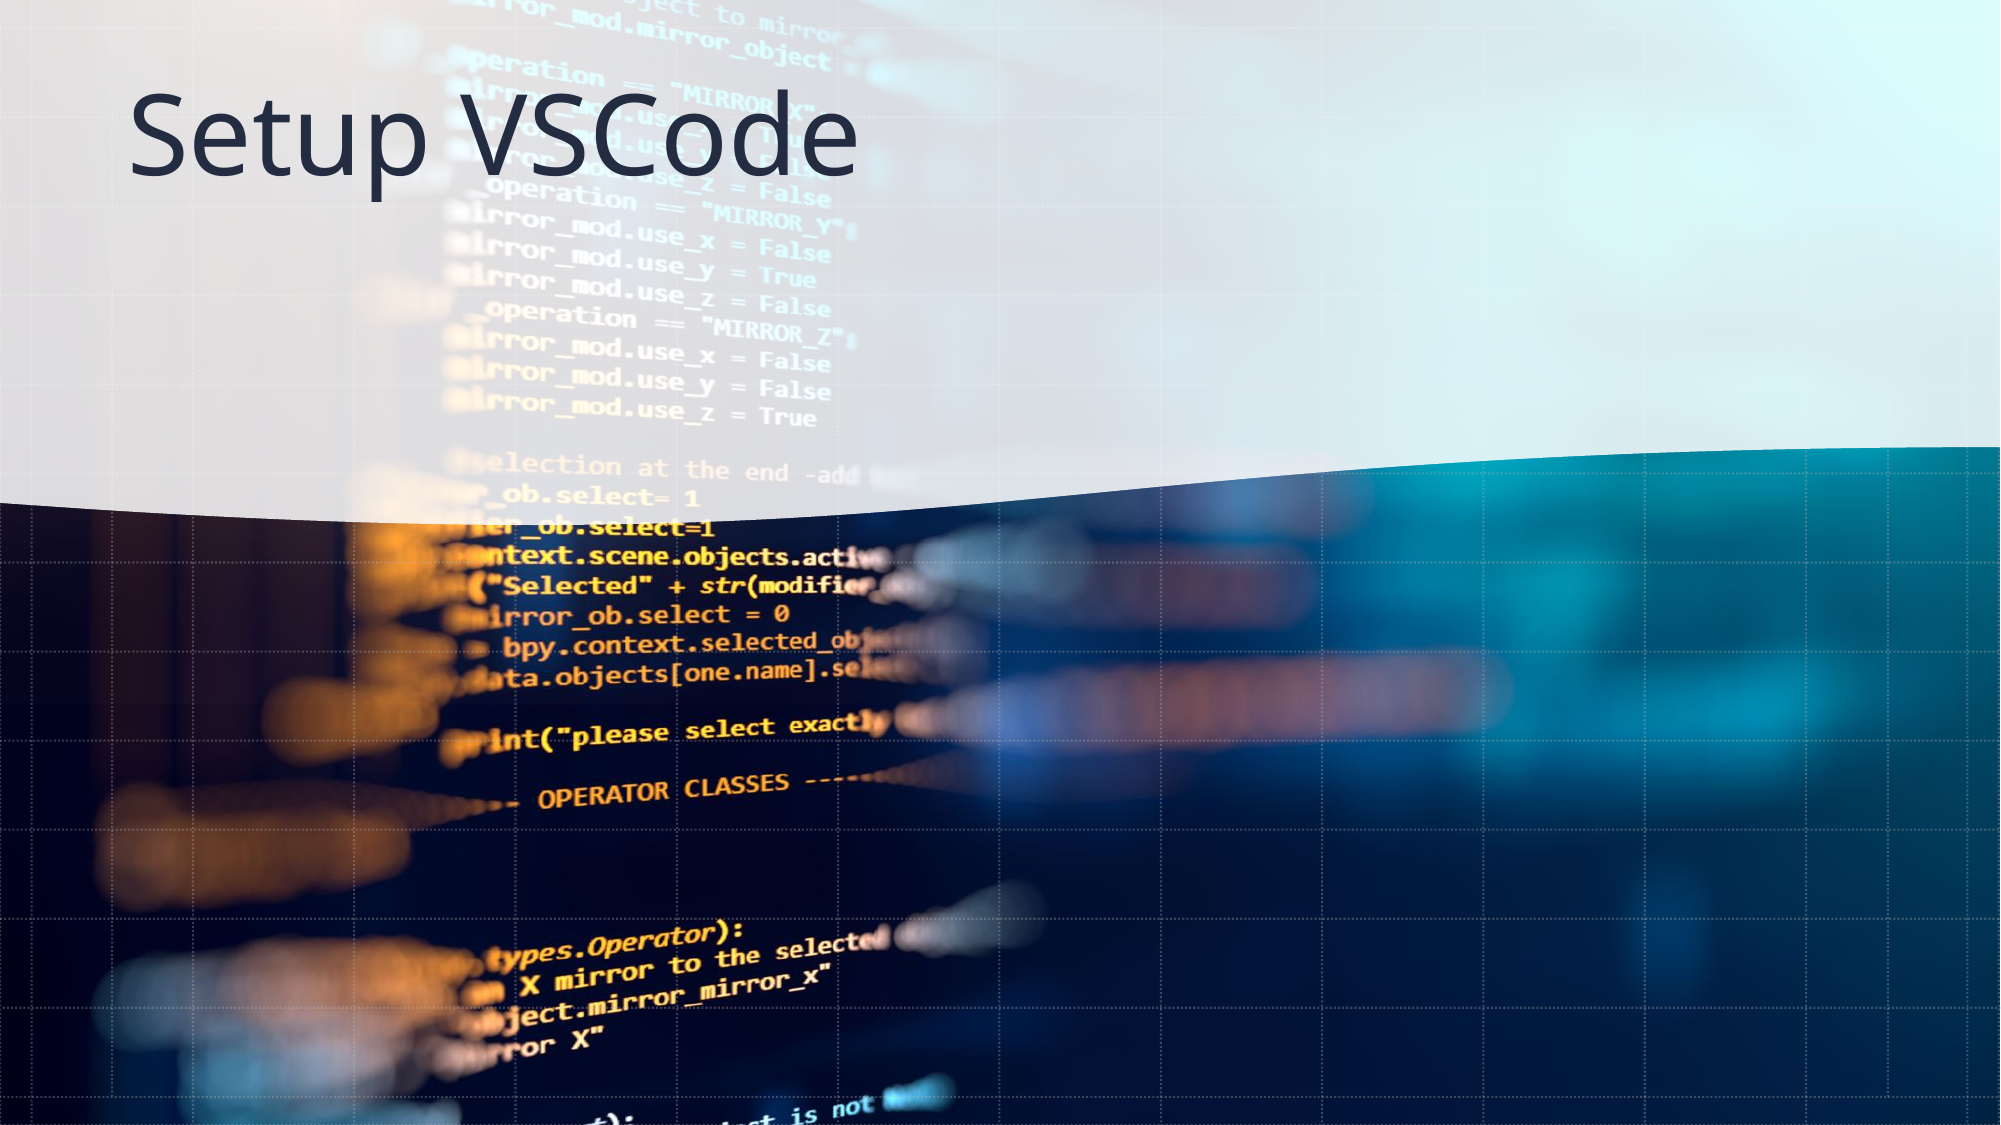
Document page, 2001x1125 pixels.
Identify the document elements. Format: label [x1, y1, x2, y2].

text_box [0, 0, 2000, 1125]
